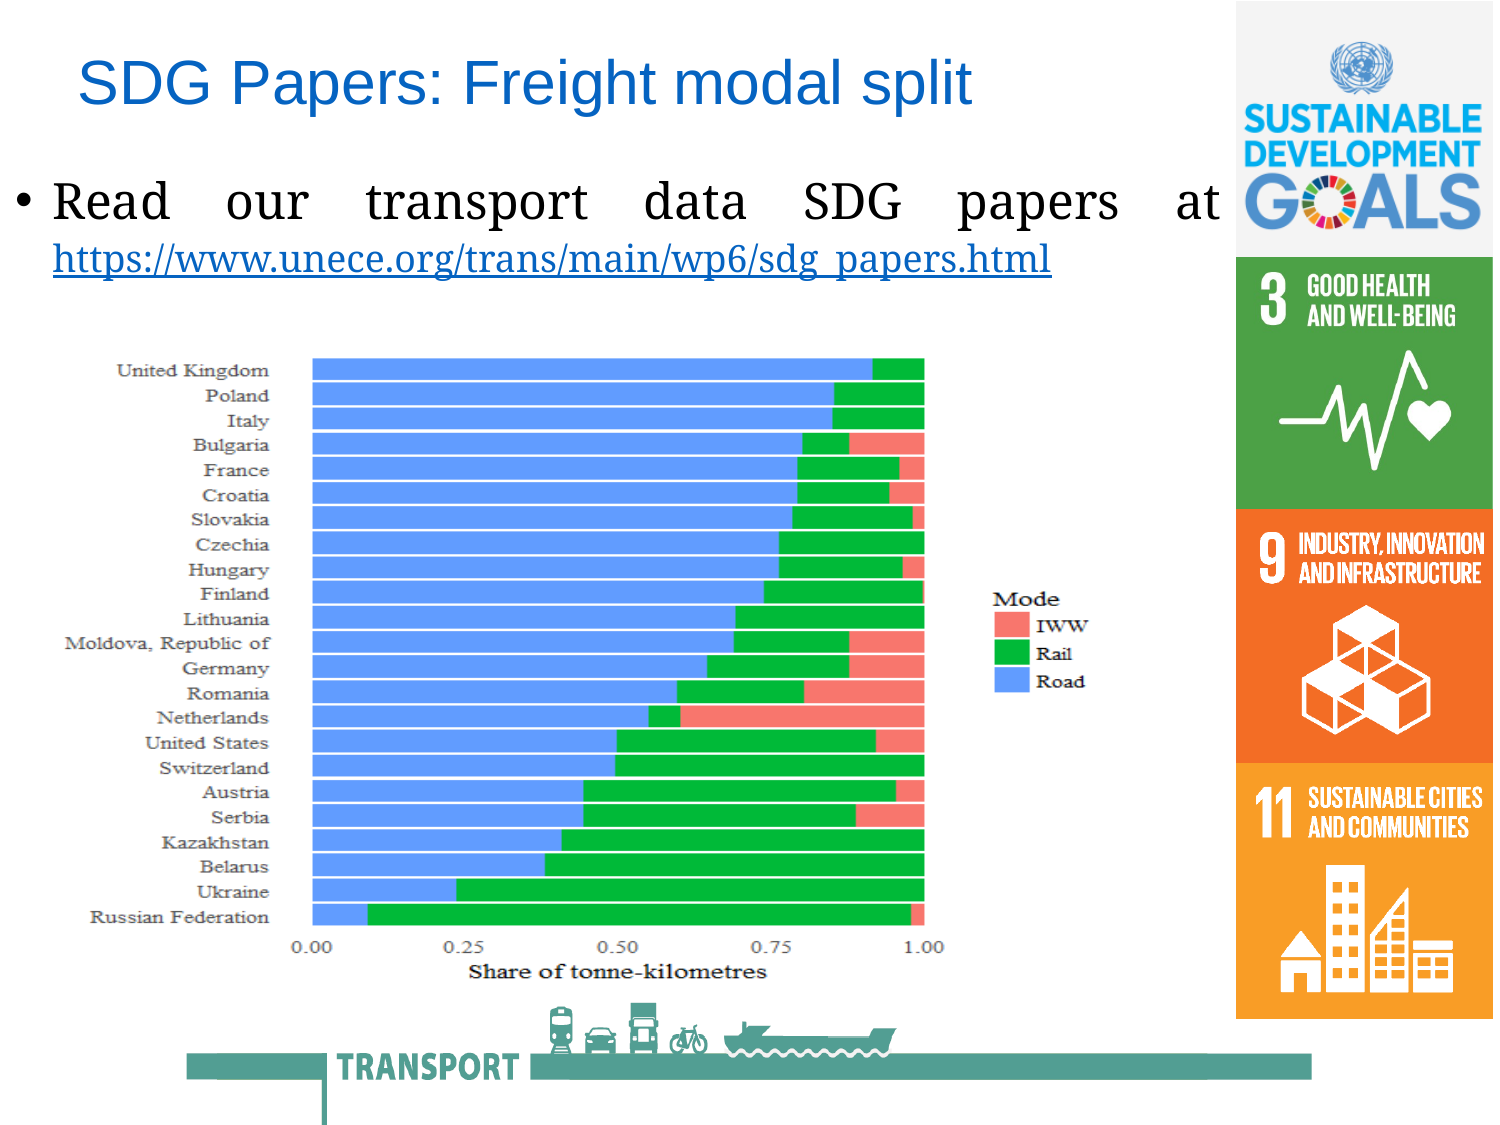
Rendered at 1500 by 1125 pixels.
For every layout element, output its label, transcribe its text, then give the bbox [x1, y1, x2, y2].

title SDG Papers: Freight modal split [17, 31, 1034, 138]
picture [17, 1, 1493, 1125]
list Read our transport data SDG papers at https://www.unece.org/trans/main/wp6/sdg_papers.html [0, 156, 1236, 953]
